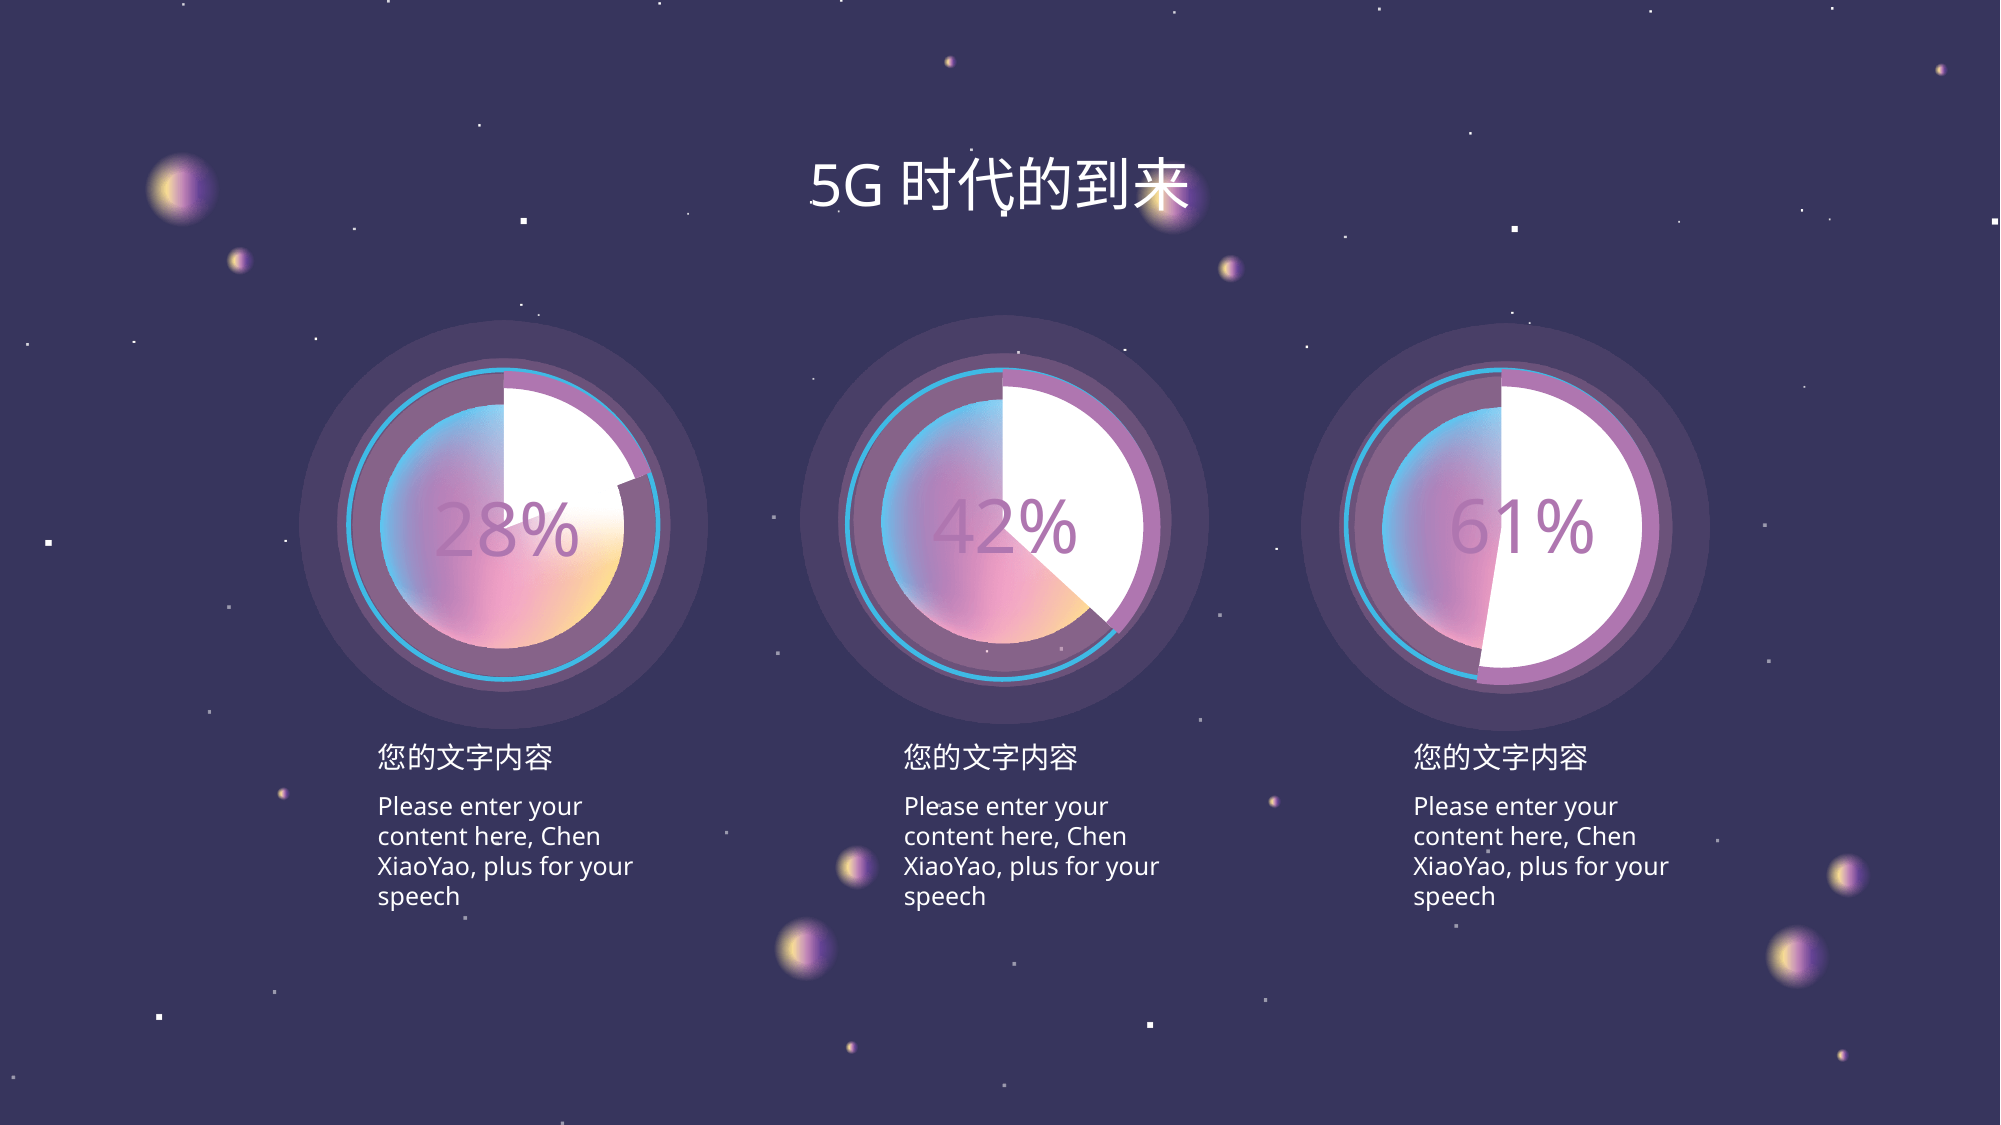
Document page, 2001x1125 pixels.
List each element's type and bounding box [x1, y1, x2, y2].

picture [0, 0, 2000, 1125]
text_box [1346, 369, 1656, 680]
text_box [847, 369, 1157, 680]
text_box [348, 369, 659, 680]
